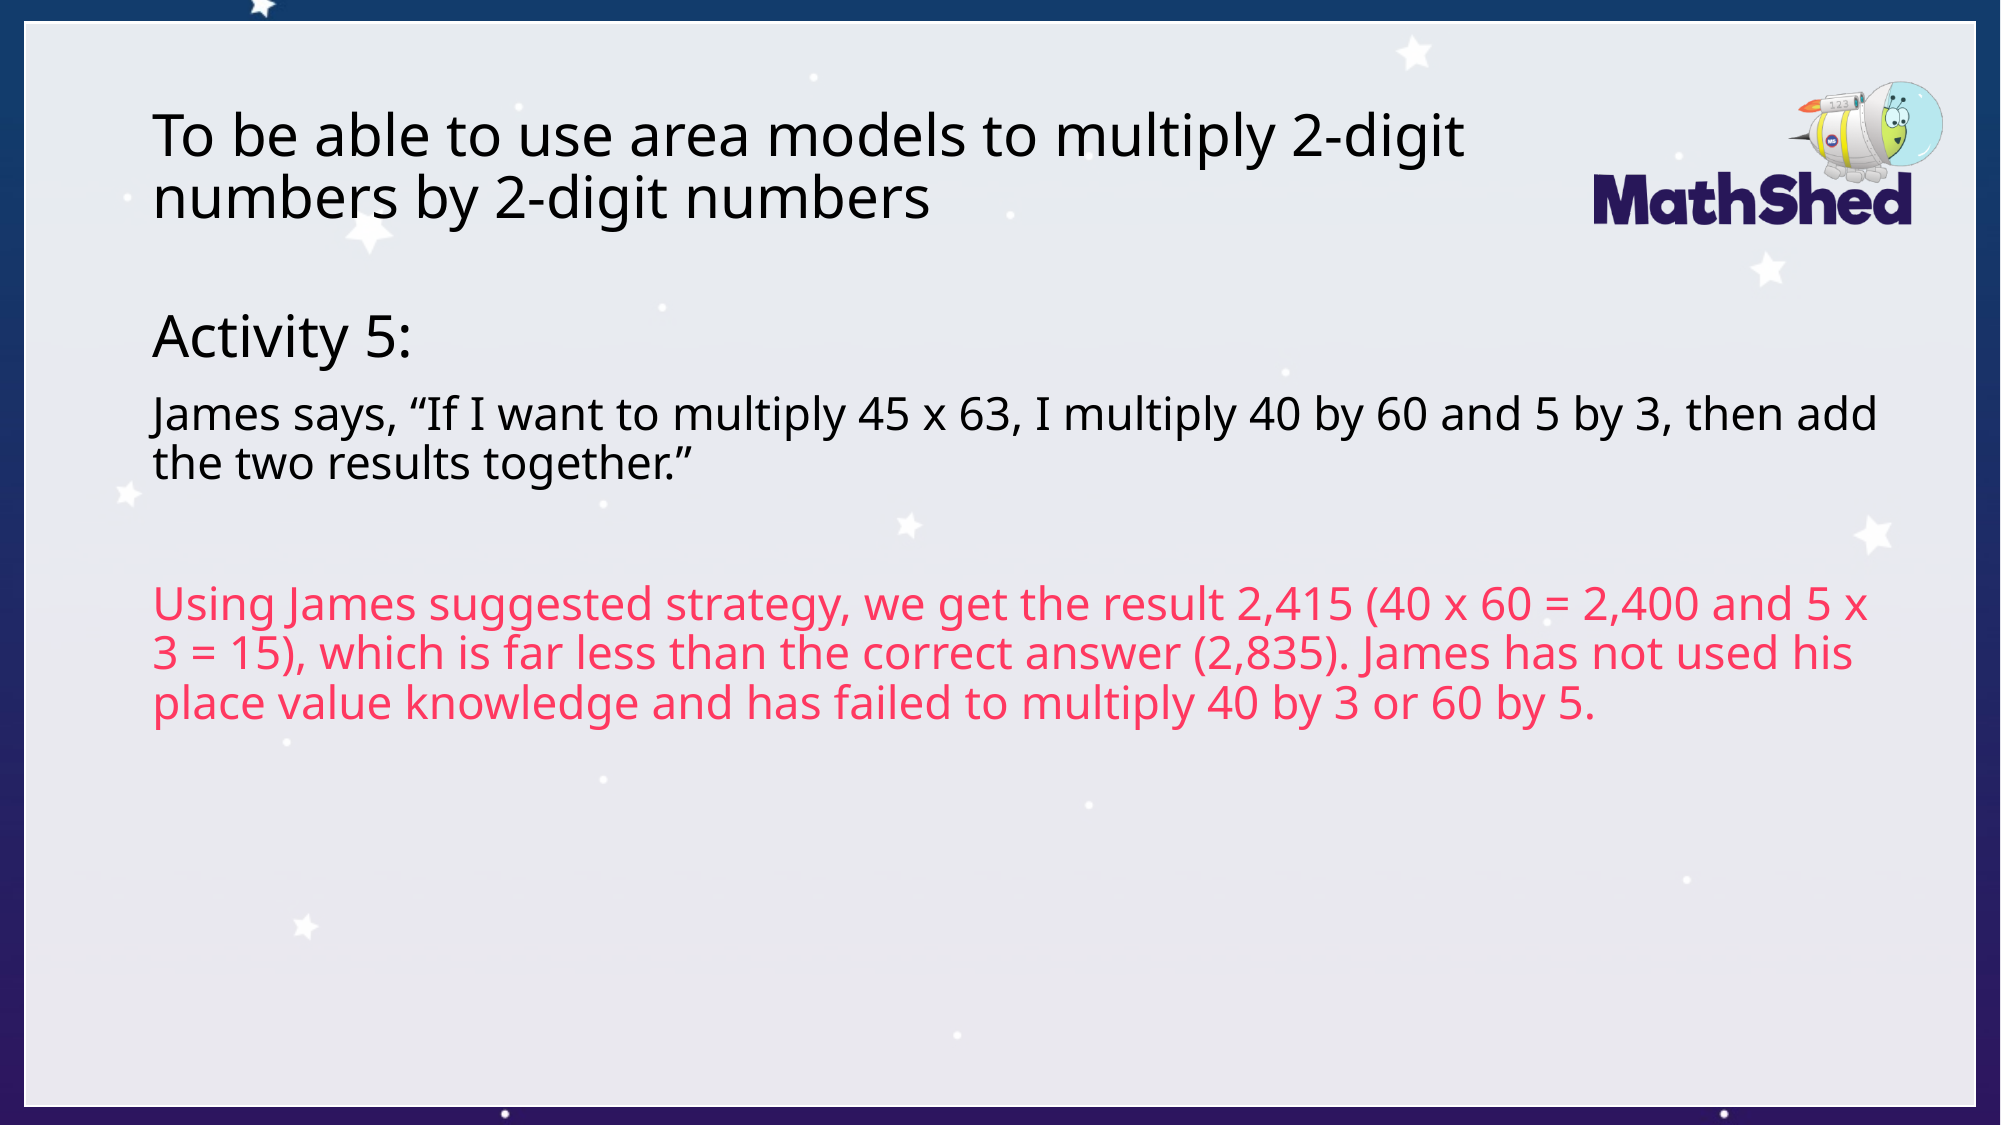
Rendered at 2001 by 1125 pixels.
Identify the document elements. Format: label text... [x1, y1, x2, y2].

title To be able to use area models to multiply 2-digit numbers by 2-digit numbers [137, 59, 1578, 278]
list Activity 5: James says, “If I want to multiply 45 x 63, I multiply 40 by 60 and 5 by 3, then add the two results together.” Using James suggested strategy, we get the result 2,415 (40 x 60 = 2,400 and 5 x 3 = 15), which is far less than the correct answer (2,835). James has not used his place value knowledge and has failed to multiply 40 by 3 or 60 by 5. [137, 299, 1917, 1014]
picture [0, 0, 2001, 1125]
text_box [1496, 387, 1648, 540]
